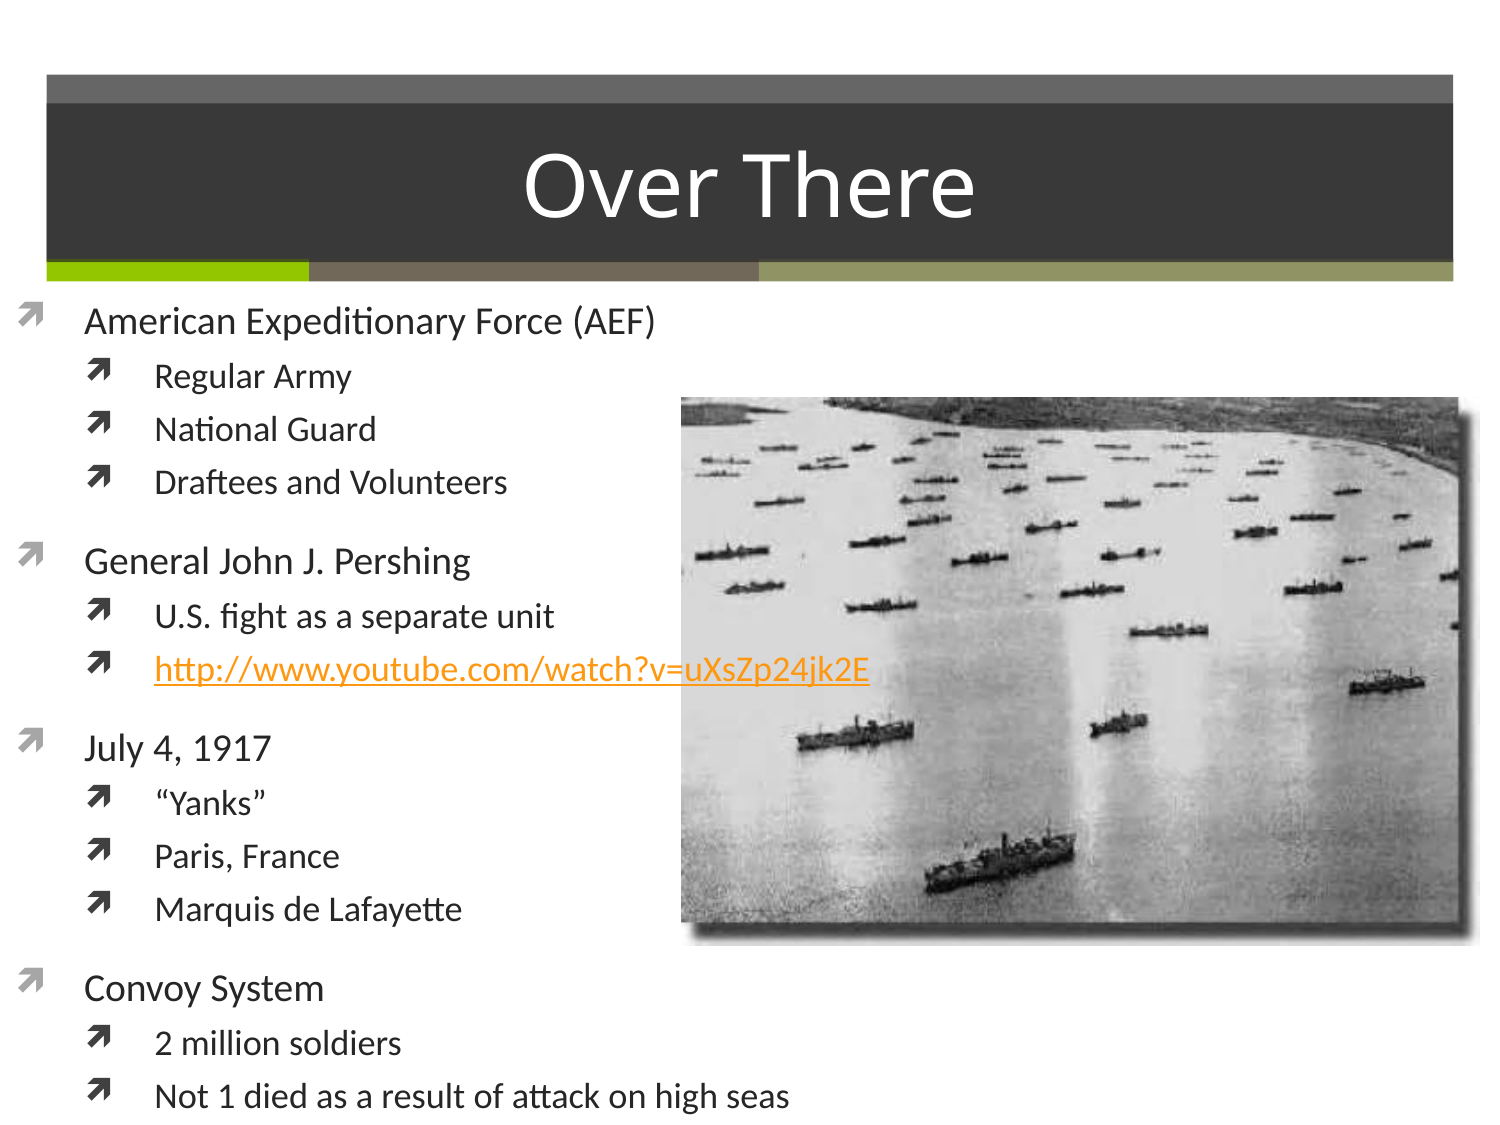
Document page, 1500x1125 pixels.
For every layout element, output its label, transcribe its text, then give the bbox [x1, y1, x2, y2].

title Over There [46, 103, 1454, 263]
picture [681, 396, 1480, 947]
list American Expeditionary Force (AEF) Regular Army National Guard Draftees and Volunteers General John J. Pershing U.S. fight as a separate unit http://www.youtube.com/watch?v=uXsZp24jk2E July 4, 1917 “Yanks” Paris, France Marquis de Lafayette Convoy System 2 million soldiers Not 1 died as a result of attack on high seas [0, 287, 1500, 1125]
